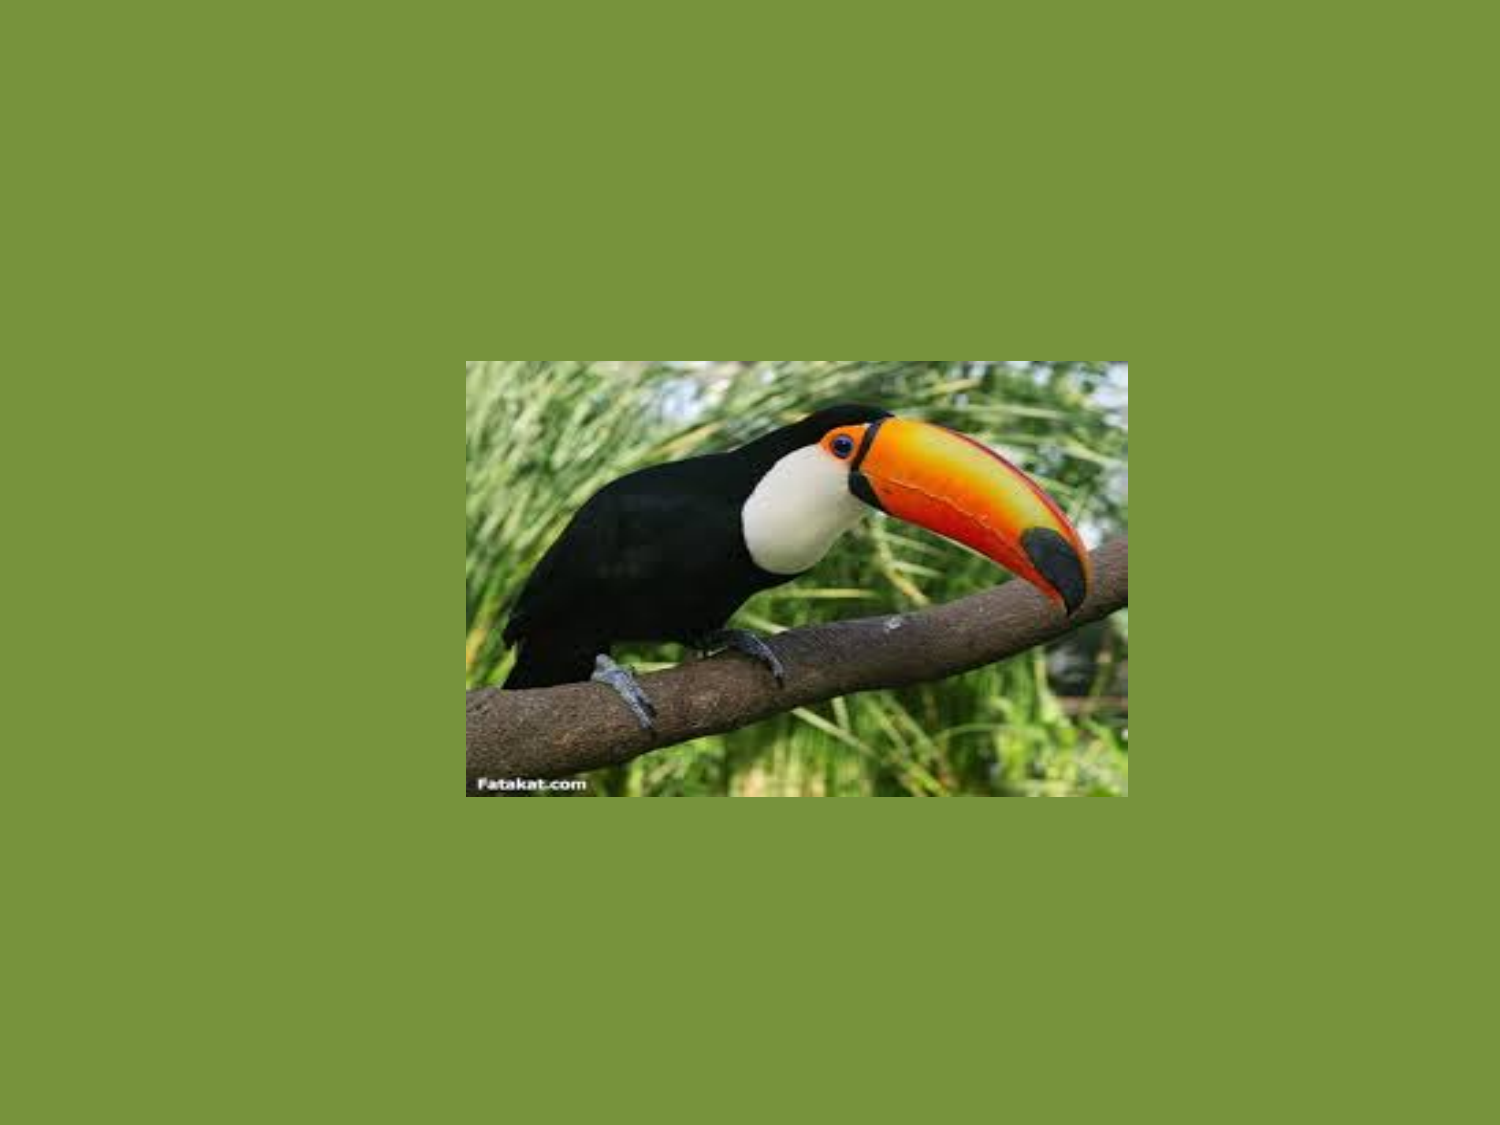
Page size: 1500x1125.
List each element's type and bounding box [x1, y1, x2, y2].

list [466, 361, 1129, 797]
